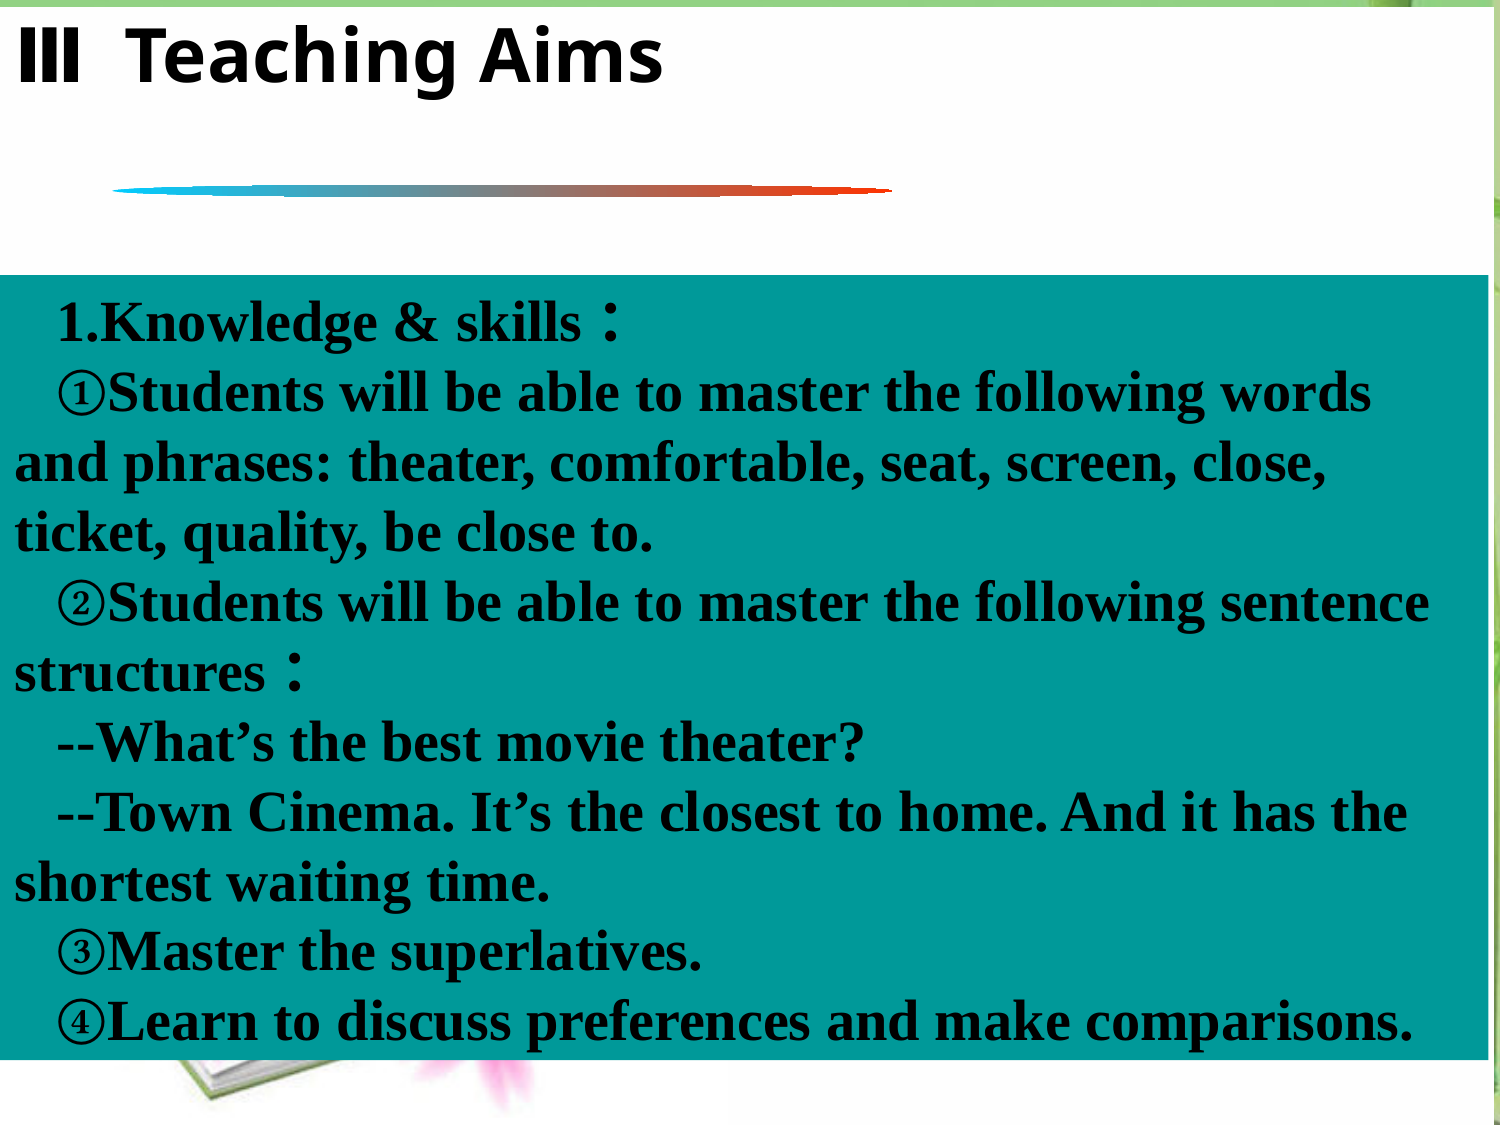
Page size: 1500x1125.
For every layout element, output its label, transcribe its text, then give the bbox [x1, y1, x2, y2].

picture [0, 0, 1500, 1125]
text_box Ⅲ Teaching Aims [0, 0, 1359, 5]
